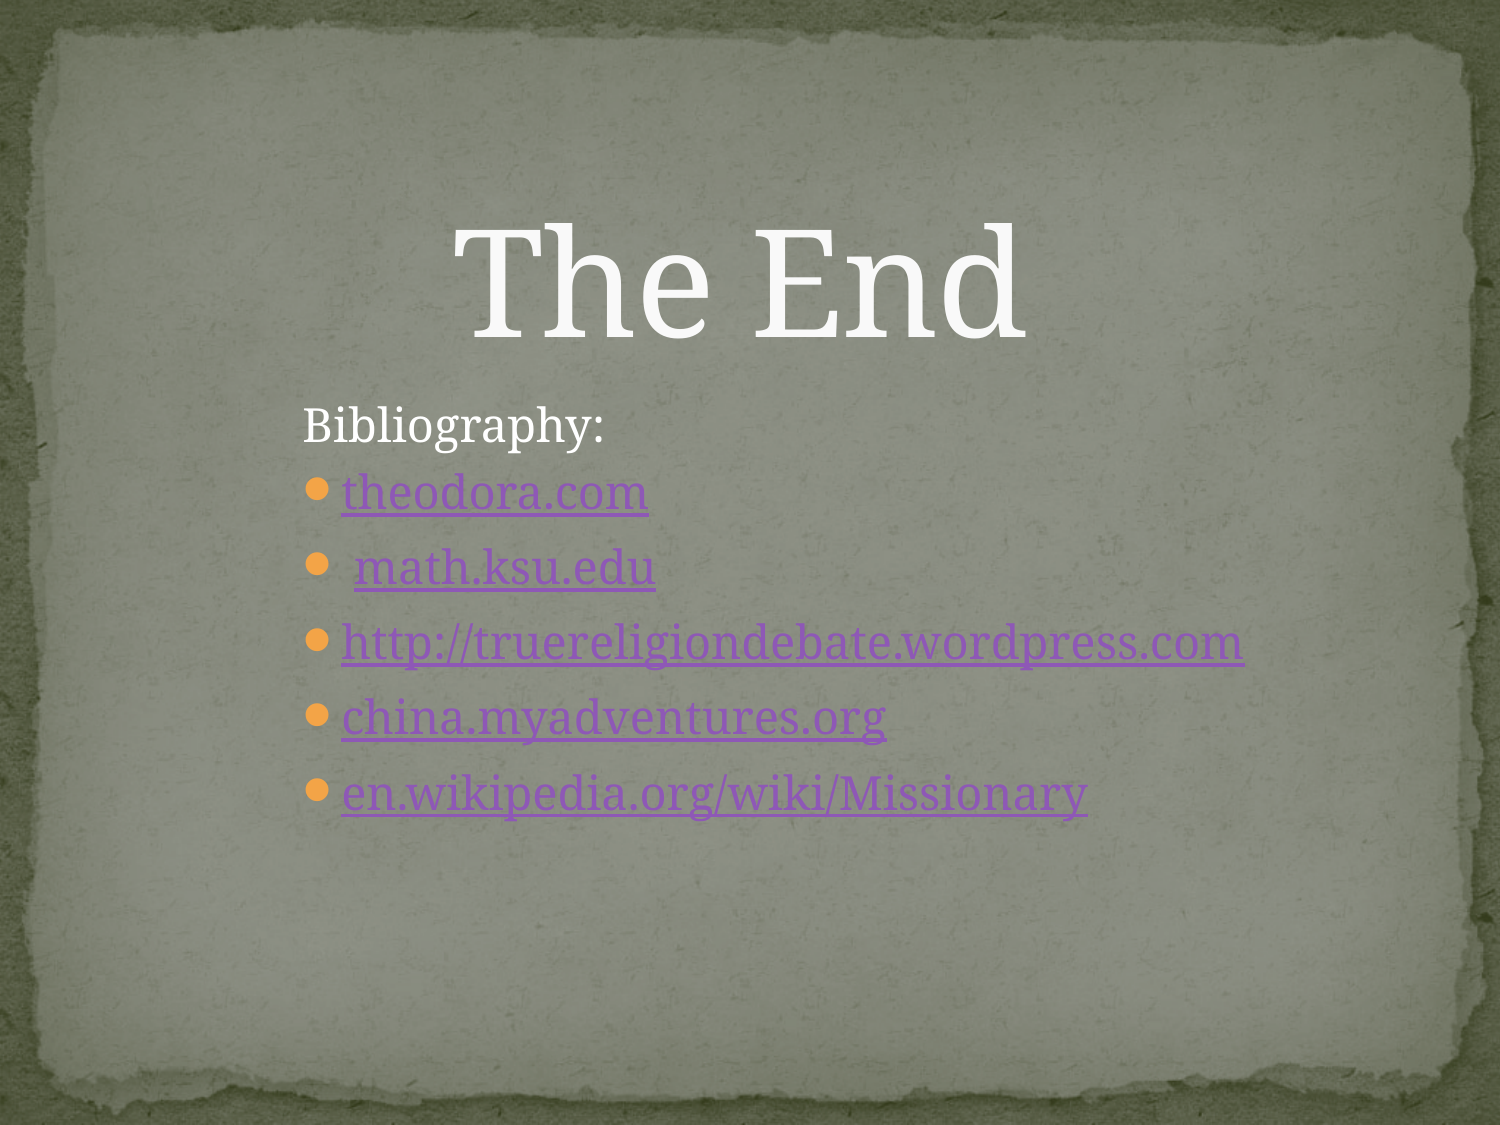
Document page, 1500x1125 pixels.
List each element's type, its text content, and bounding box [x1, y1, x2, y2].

list Bibliography: theodora.com math.ksu.edu http://truereligiondebate.wordpress.com china.myadventures.org en.wikipedia.org/wiki/Missionary [287, 387, 1500, 838]
title The End [437, 174, 1500, 375]
